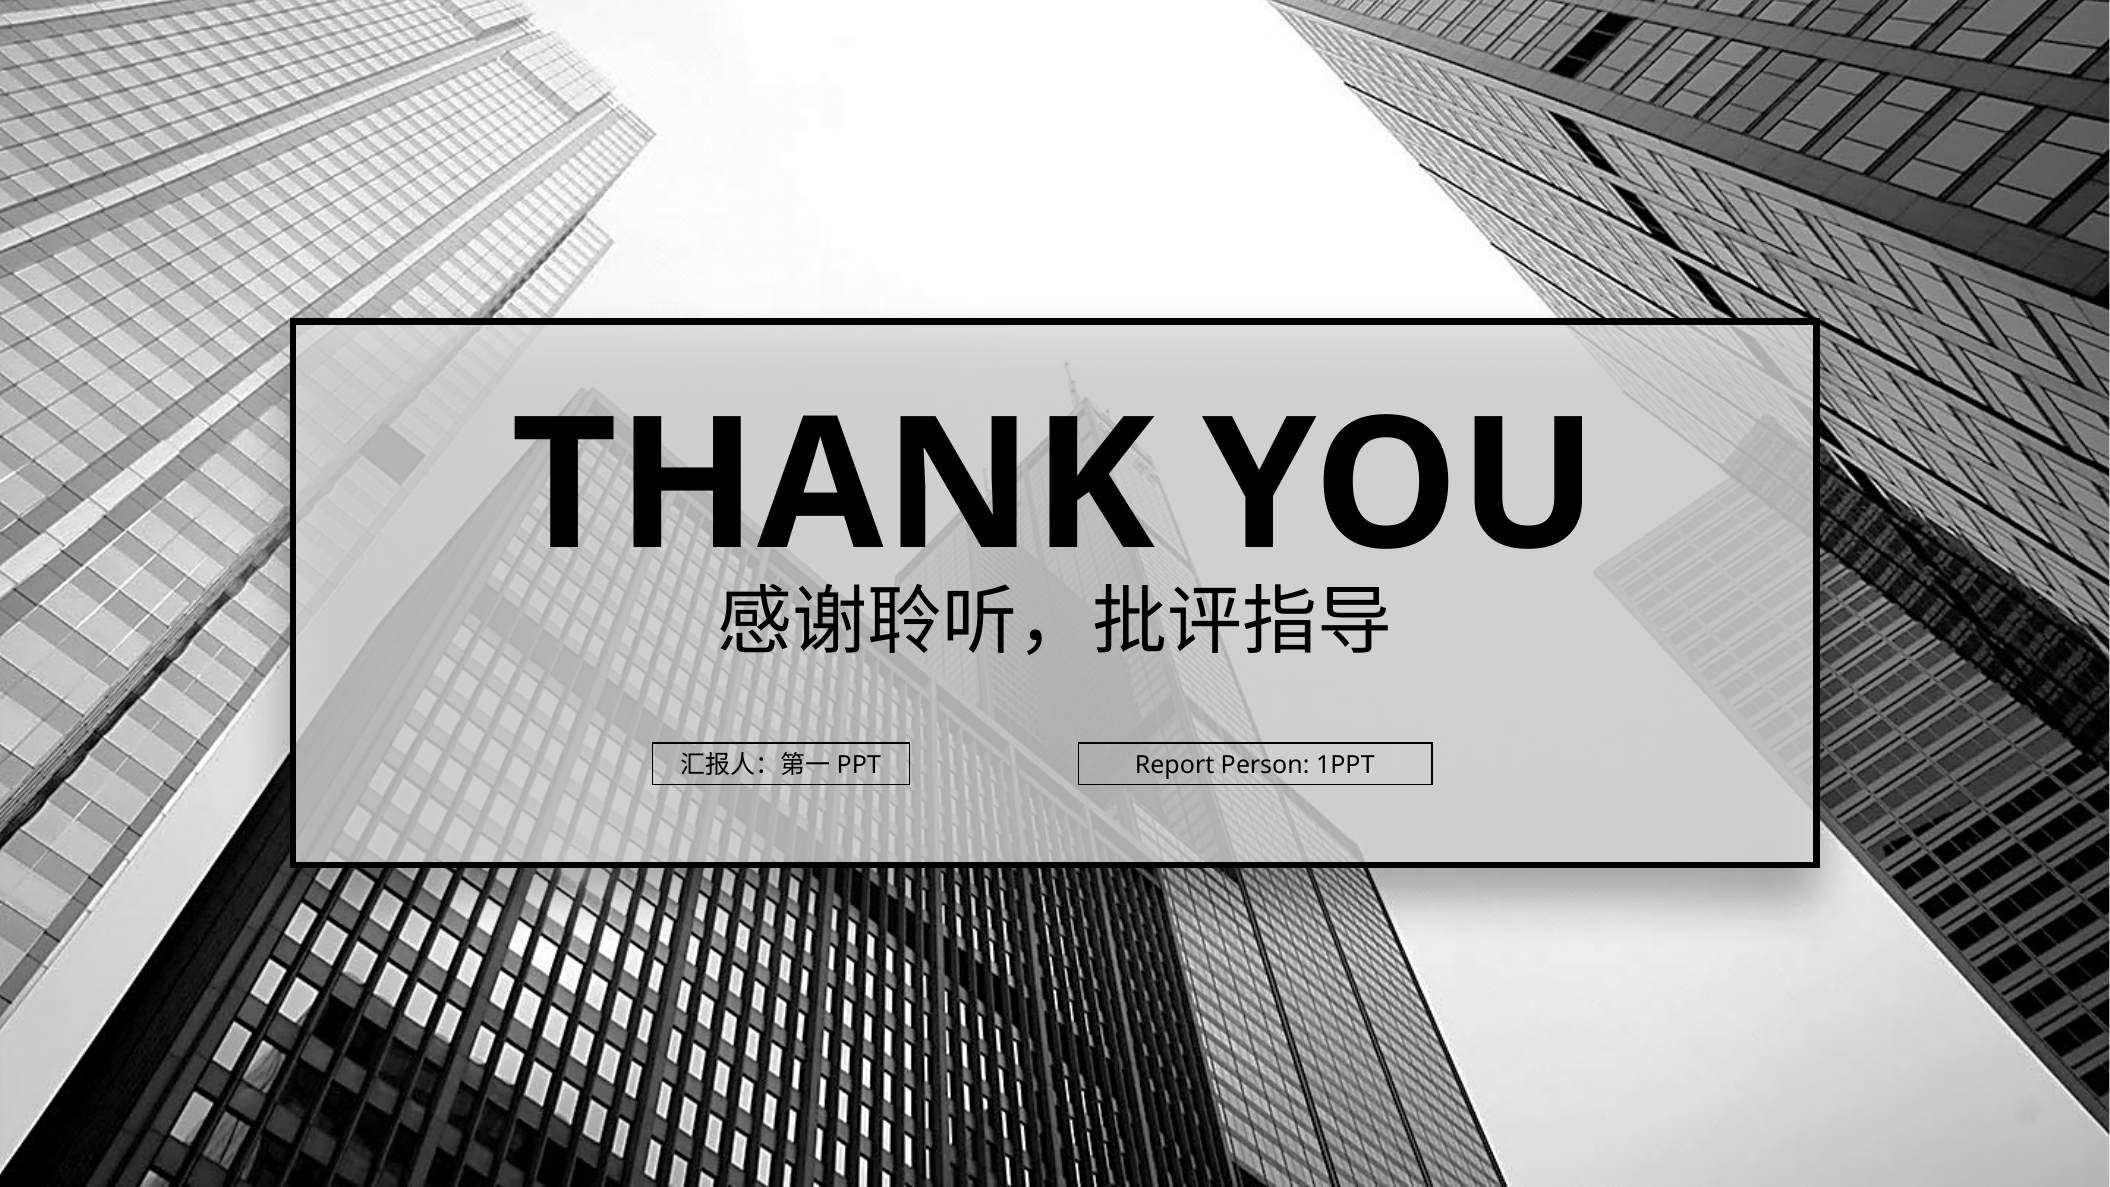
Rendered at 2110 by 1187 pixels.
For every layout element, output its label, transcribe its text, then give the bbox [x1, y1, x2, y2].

text_box [0, 0, 2110, 1187]
text_box 汇报人：第一PPT [652, 743, 910, 785]
text_box [292, 321, 1818, 866]
text_box 感谢聆听，批评指导 [508, 572, 1601, 663]
text_box Thank you [446, 363, 1663, 584]
text_box Report Person: 1PPT [1078, 743, 1432, 785]
